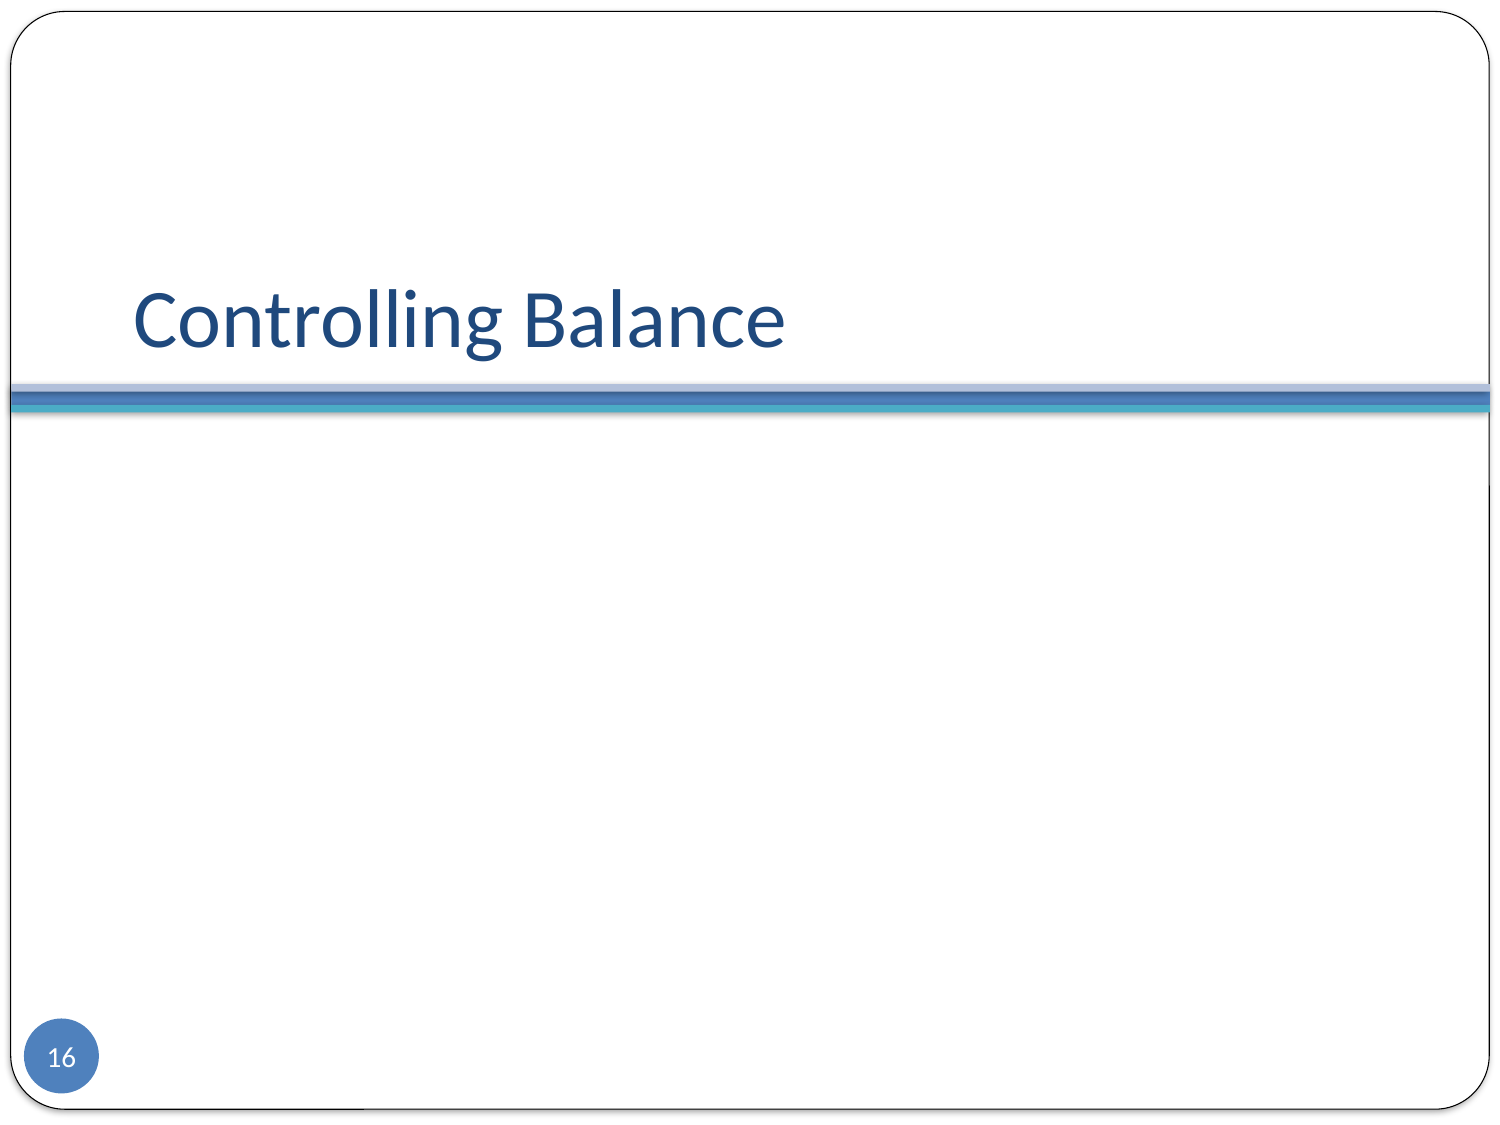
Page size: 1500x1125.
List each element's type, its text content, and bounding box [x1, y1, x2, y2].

title Controlling Balance [118, 156, 1394, 380]
slide_number 16 [23, 1018, 99, 1094]
